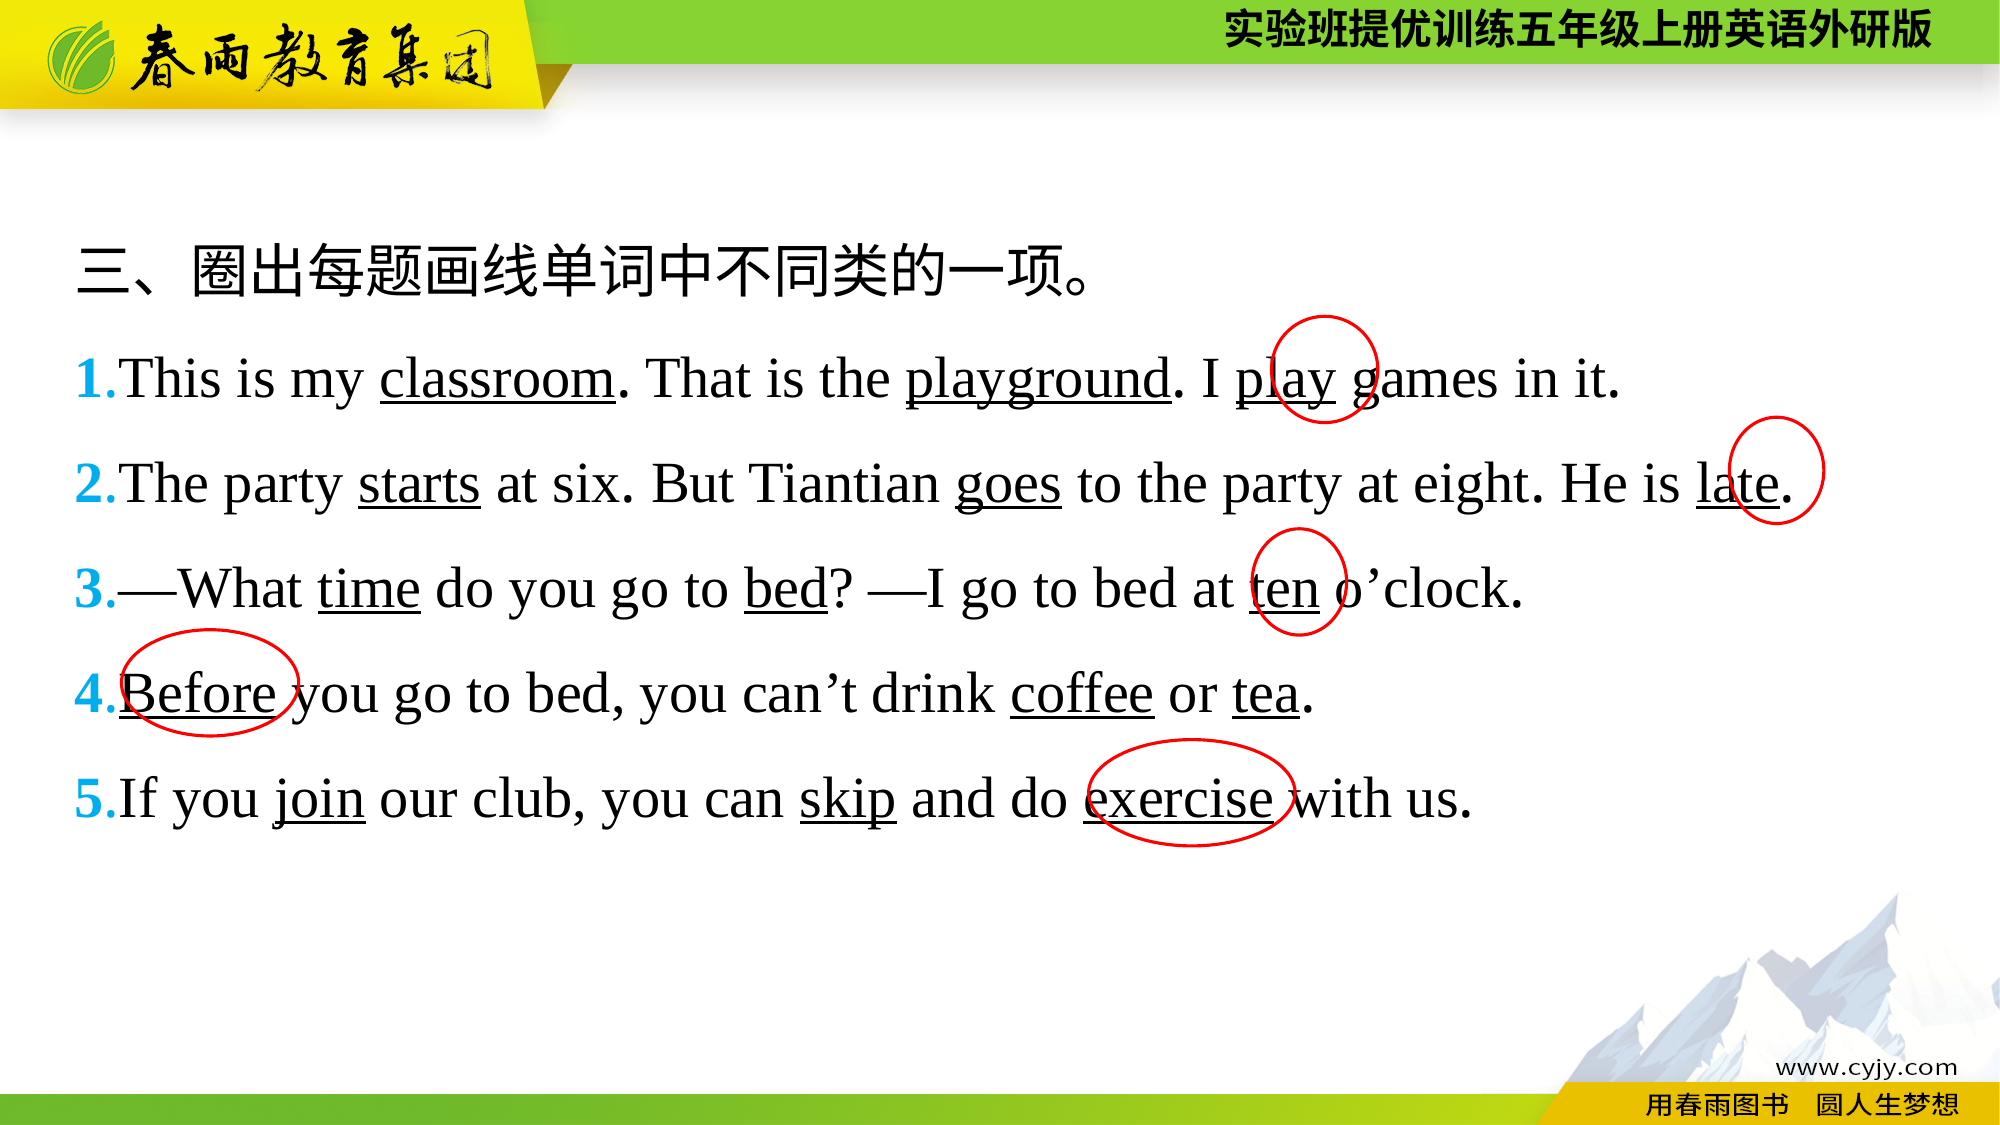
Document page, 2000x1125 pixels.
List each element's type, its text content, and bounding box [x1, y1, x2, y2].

text_box [1729, 417, 1824, 524]
text_box [1088, 739, 1296, 846]
text_box [121, 629, 299, 737]
text_box [1252, 528, 1347, 636]
picture [0, 0, 2000, 1125]
list 三、圈出每题画线单词中不同类的一项。 1.This is my classroom. That is the playground. I play games in it. 2.The party starts at six. But Tiantian goes to the party at eight. He is late. 3.—What time do you go to bed? —I go to bed at ten o’clock. 4.Before you go to bed, you can’t drink coffee or tea. 5.If you join our club, you can skip and do exercise with us. [59, 191, 1944, 844]
text_box [1271, 316, 1378, 423]
